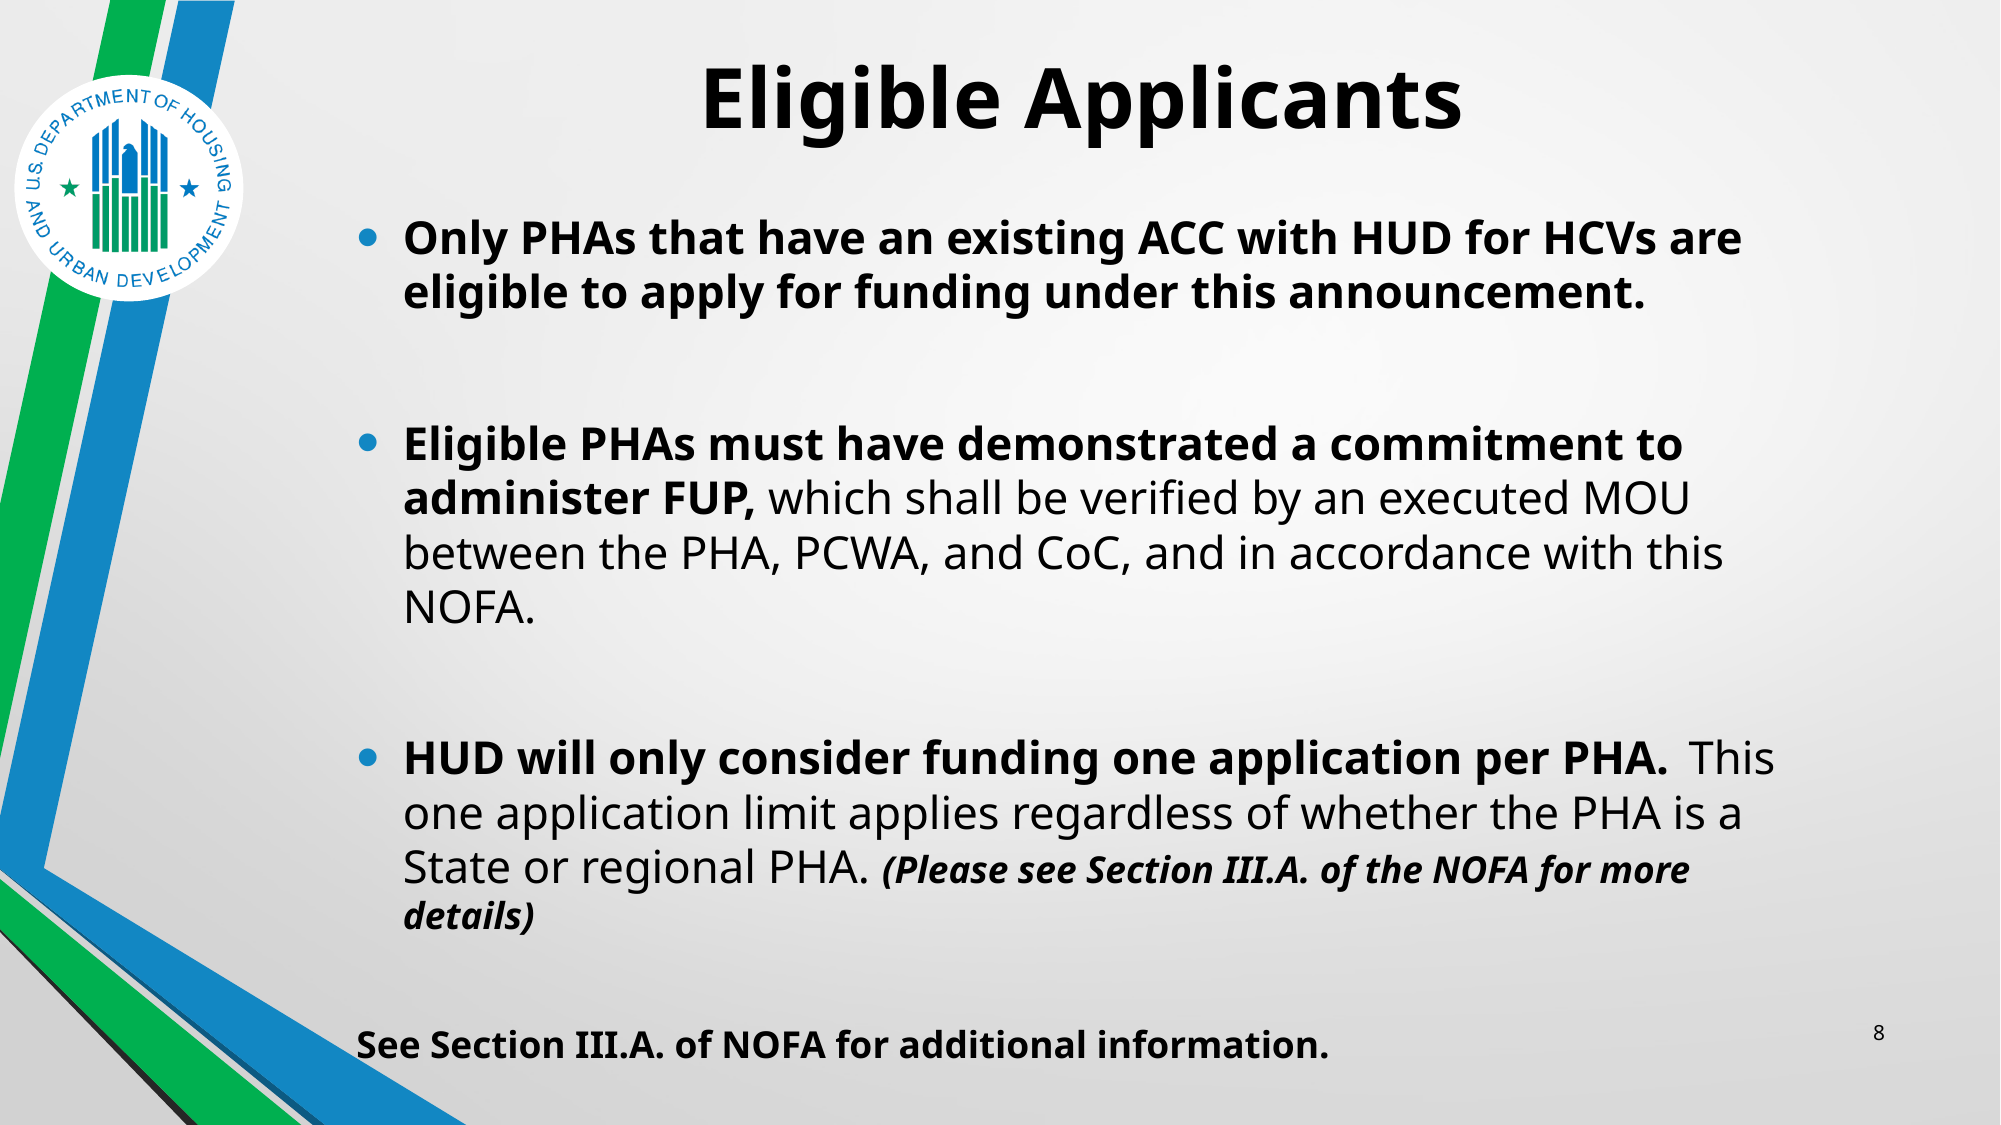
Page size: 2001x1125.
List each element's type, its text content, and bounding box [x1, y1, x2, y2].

list Only PHAs that have an existing ACC with HUD for HCVs are eligible to apply for funding under this announcement. Eligible PHAs must have demonstrated a commitment to administer FUP, which shall be verified by an executed MOU between the PHA, PCWA, and CoC, and in accordance with this NOFA. HUD will only consider funding one application per PHA. This one application limit applies regardless of whether the PHA is a State or regional PHA. (Please see Section III.A. of the NOFA for more details) See Section III.A. of NOFA for additional information. [341, 201, 1810, 1080]
picture [26, 89, 231, 287]
title Eligible Applicants [239, 27, 1925, 164]
slide_number 8 [1810, 1003, 1900, 1064]
